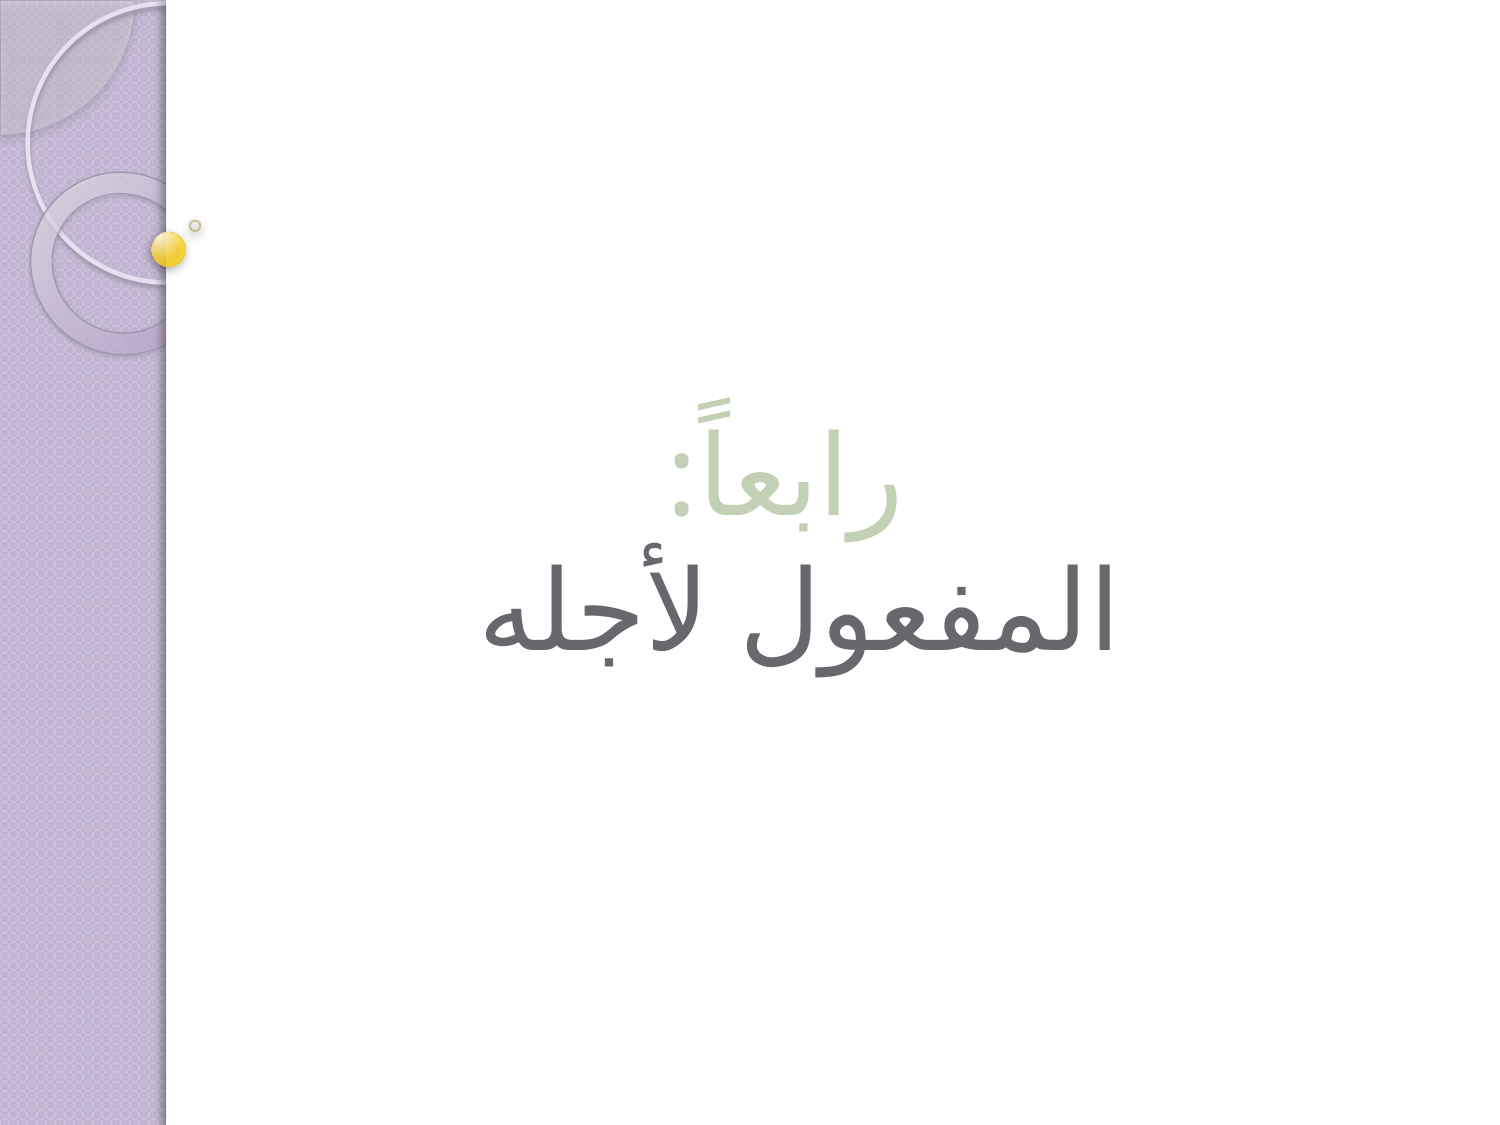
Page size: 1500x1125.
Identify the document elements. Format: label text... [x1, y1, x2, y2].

title رابعاً: المفعول لأجله [253, 160, 1317, 681]
